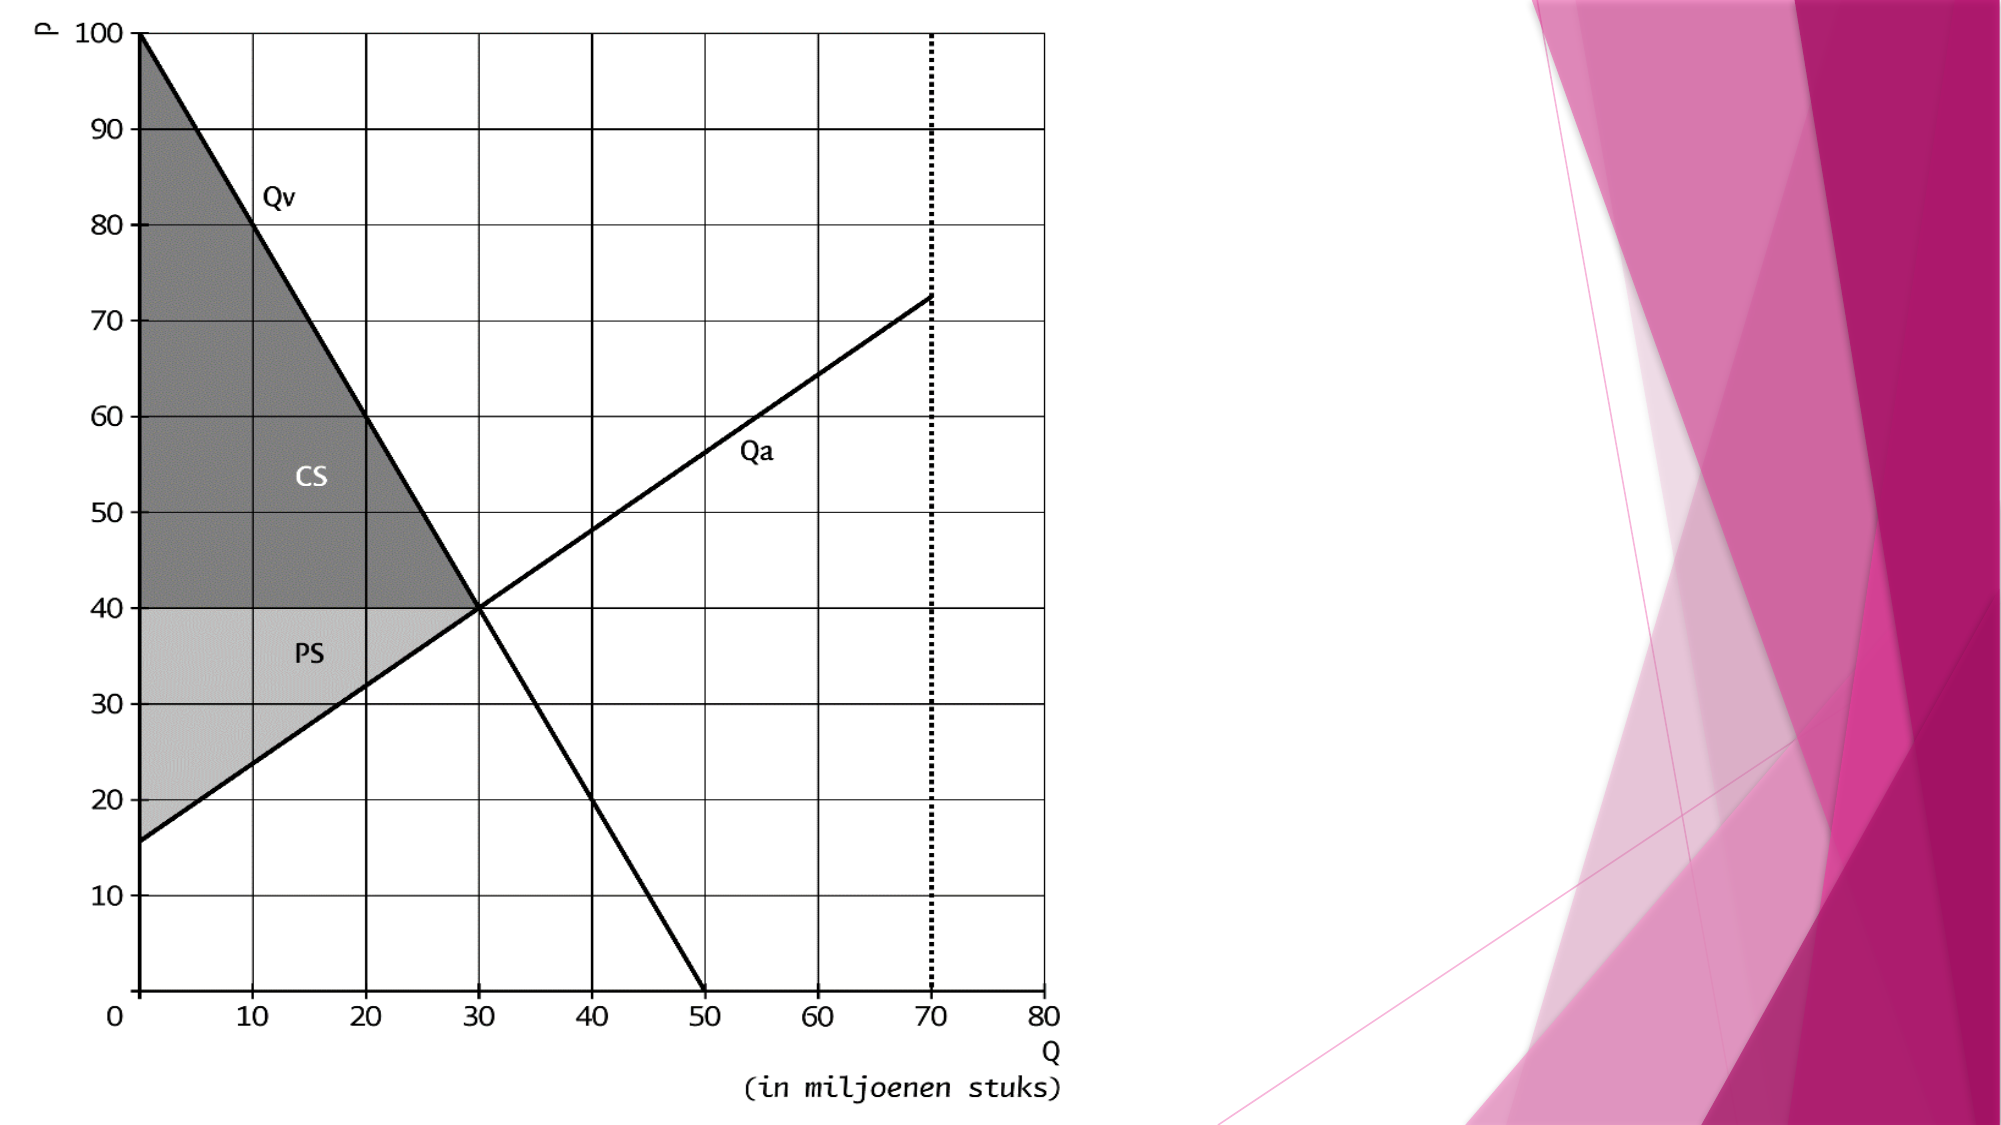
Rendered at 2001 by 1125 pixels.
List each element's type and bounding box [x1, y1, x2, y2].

picture [0, 0, 1088, 1125]
